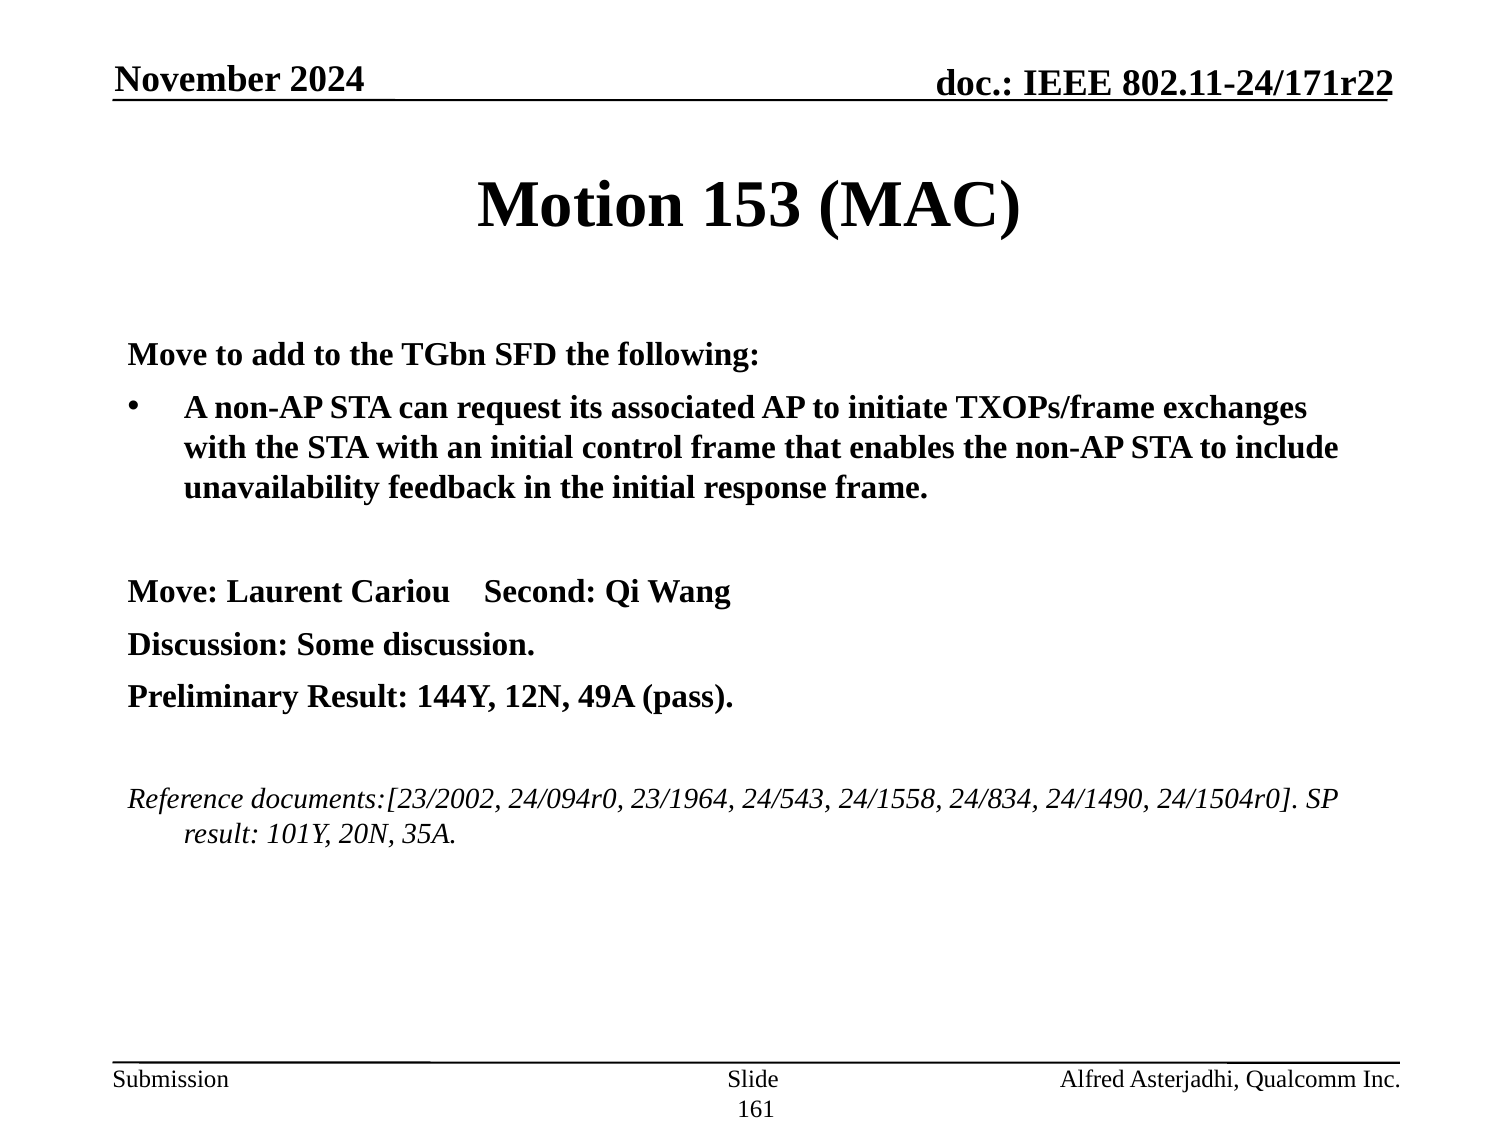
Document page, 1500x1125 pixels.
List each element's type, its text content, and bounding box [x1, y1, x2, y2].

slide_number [114, 54, 423, 100]
footer Alfred Asterjadhi, Qualcomm Inc. [878, 1061, 1402, 1093]
list Move to add to the TGbn SFD the following: A non-AP STA can request its associated AP to initiate TXOPs/frame exchanges with the STA with an initial control frame that enables the non-AP STA to include unavailability feedback in the initial response frame. Move: Laurent Cariou Second: Qi Wang Discussion: Some discussion. Preliminary Result: 144Y, 12N, 49A (pass). Reference documents:[23/2002, 24/094r0, 23/1964, 24/543, 24/1558, 24/834, 24/1490, 24/1504r0]. SP result: 101Y, 20N, 35A. [112, 324, 1388, 1000]
title Motion 153 (MAC) [112, 112, 1388, 288]
slide_number Slide 161 [712, 1061, 800, 1123]
